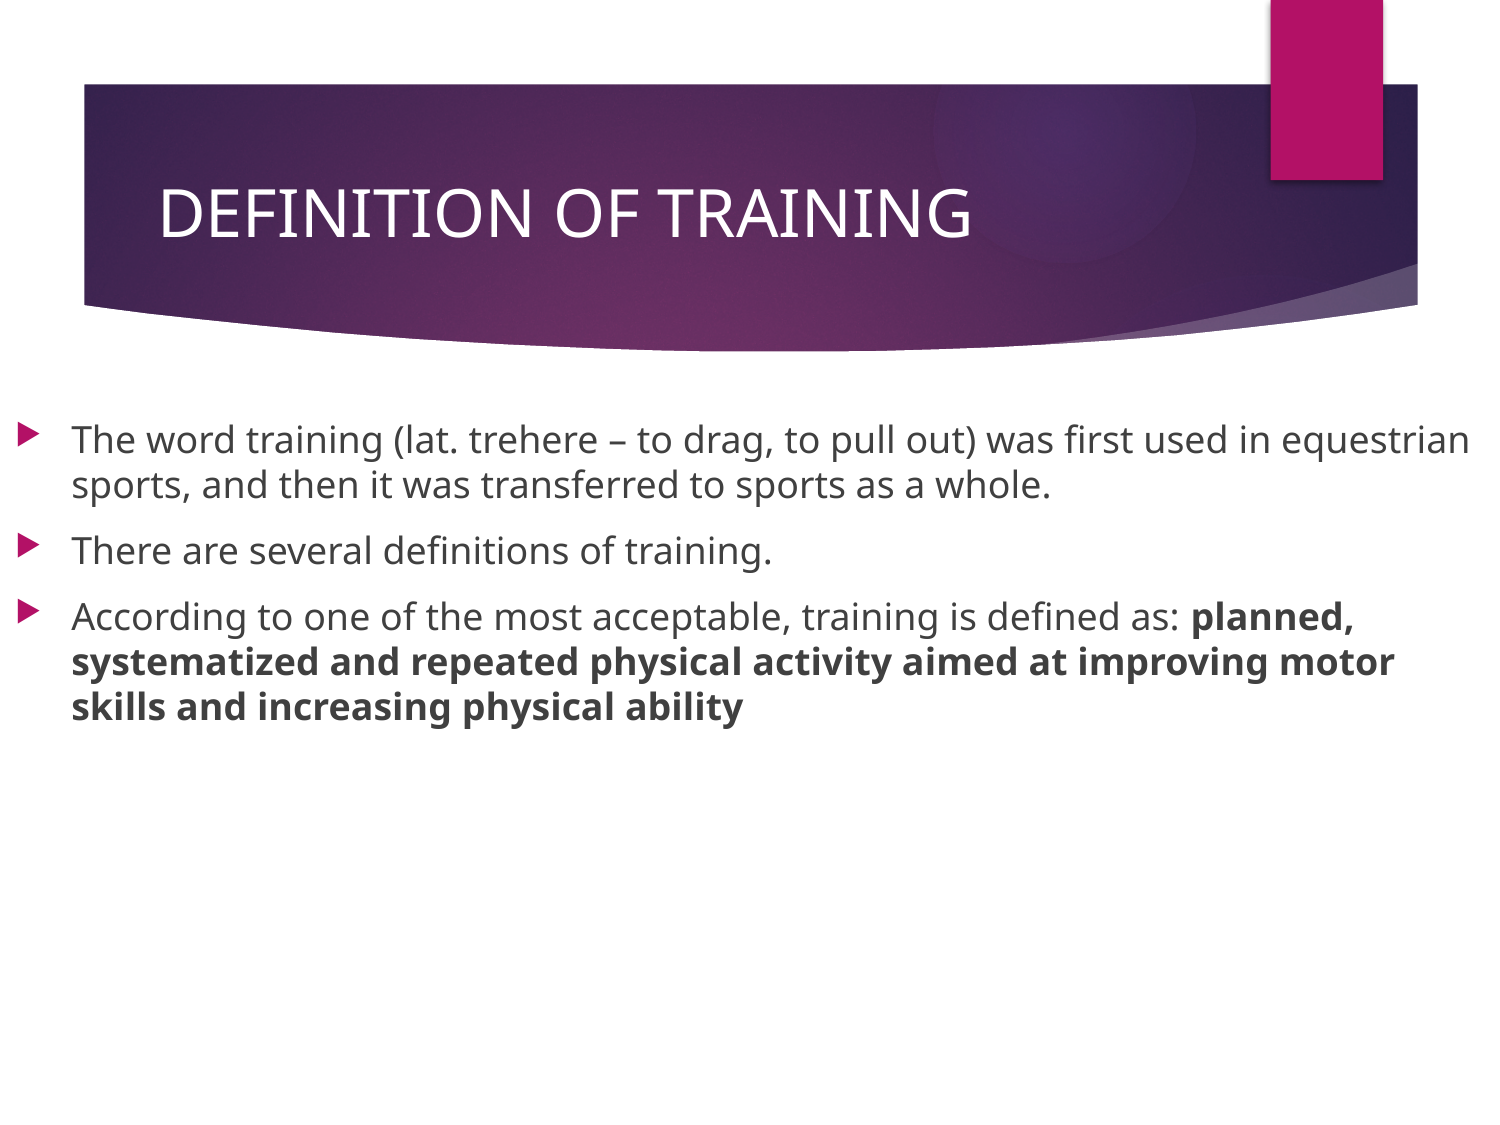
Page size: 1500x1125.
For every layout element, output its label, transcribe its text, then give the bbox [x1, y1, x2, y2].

title DEFINITION OF TRAINING [142, 152, 1183, 269]
list The word training (lat. trehere – to drag, to pull out) was first used in equestrian sports, and then it was transferred to sports as a whole. There are several definitions of training. According to one of the most acceptable, training is defined as: planned, systematized and repeated physical activity aimed at improving motor skills and increasing physical ability [0, 408, 1500, 988]
